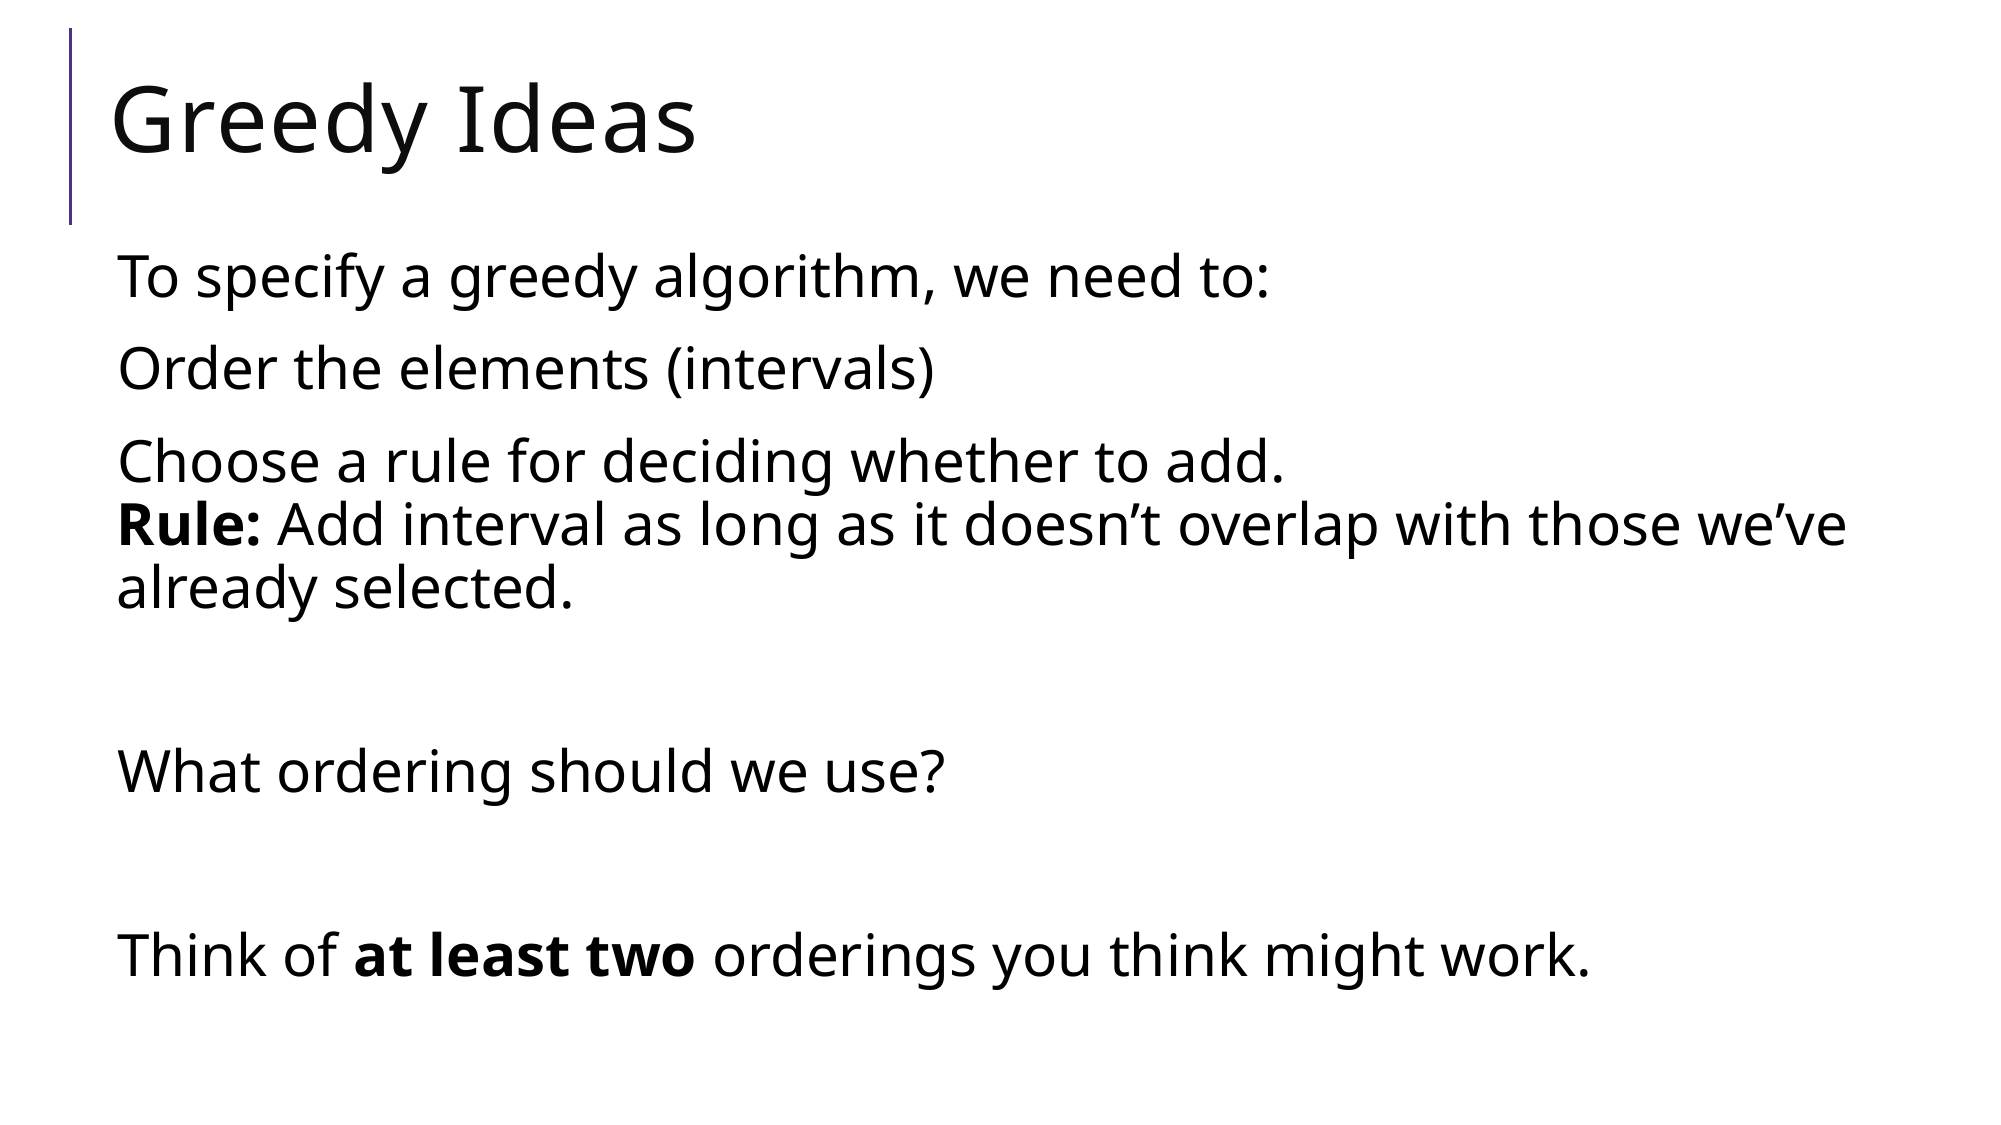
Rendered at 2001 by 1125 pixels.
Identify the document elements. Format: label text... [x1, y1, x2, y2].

list To specify a greedy algorithm, we need to: Order the elements (intervals) Choose a rule for deciding whether to add. Rule: Add interval as long as it doesn’t overlap with those we’ve already selected. What ordering should we use? Think of at least two orderings you think might work. [94, 240, 1930, 1035]
title Greedy Ideas [94, 43, 1930, 210]
